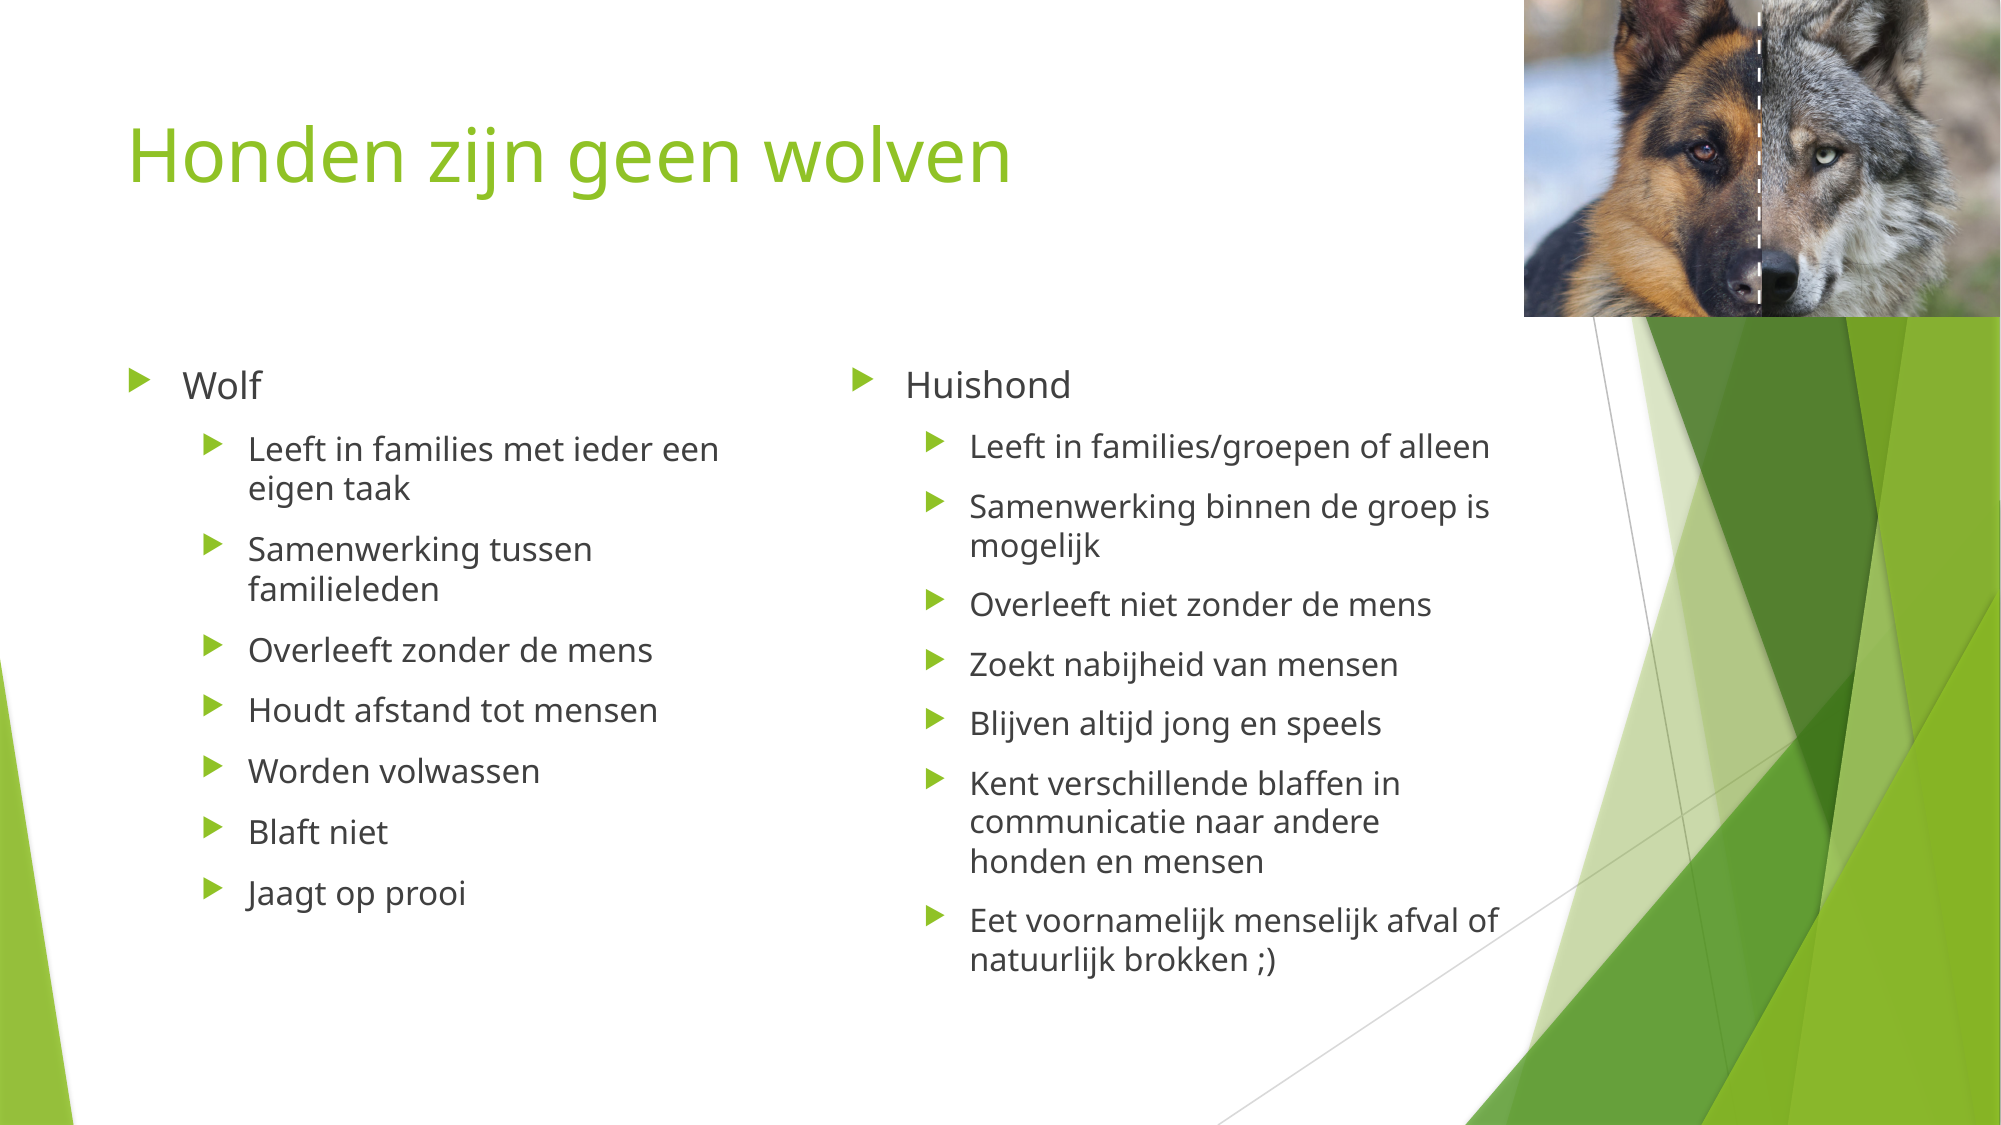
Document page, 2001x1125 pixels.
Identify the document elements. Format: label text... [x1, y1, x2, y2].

list Wolf Leeft in families met ieder een eigen taak Samenwerking tussen familieleden Overleeft zonder de mens Houdt afstand tot mensen Worden volwassen Blaft niet Jaagt op prooi [111, 354, 798, 992]
title Honden zijn geen wolven [111, 99, 1519, 317]
picture [1524, 0, 2000, 318]
list Huishond Leeft in families/groepen of alleen Samenwerking binnen de groep is mogelijk Overleeft niet zonder de mens Zoekt nabijheid van mensen Blijven altijd jong en speels Kent verschillende blaffen in communicatie naar andere honden en mensen Eet voornamelijk menselijk afval of natuurlijk brokken ;) [834, 354, 1522, 992]
